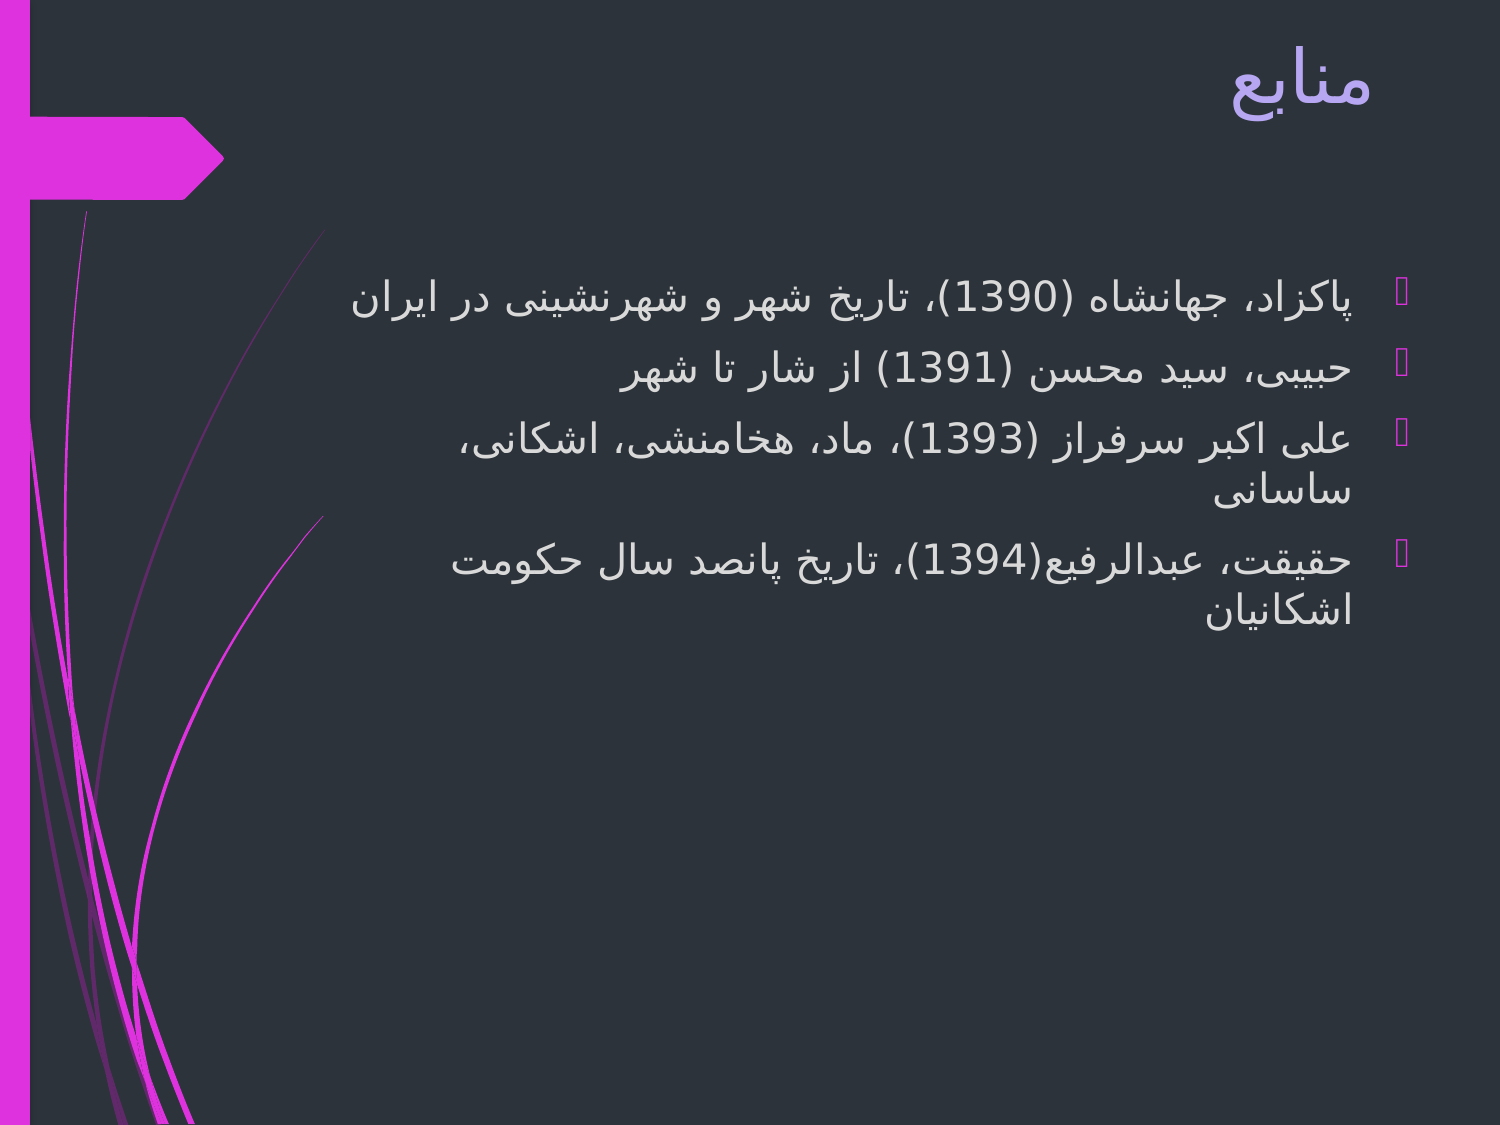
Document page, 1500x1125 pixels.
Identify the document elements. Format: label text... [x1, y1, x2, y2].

title منابع [249, 20, 1391, 209]
text_box پاکزاد، جهانشاه (1390)، تاریخ شهر و شهرنشینی در ایران حبیبی، سید محسن (1391) از شار تا شهر علی اکبر سرفراز (1393)، ماد، هخامنشی، اشکانی، ساسانی حقیقت، عبدالرفیع(1394)، تاریخ پانصد سال حکومت اشکانیان [312, 262, 1425, 977]
